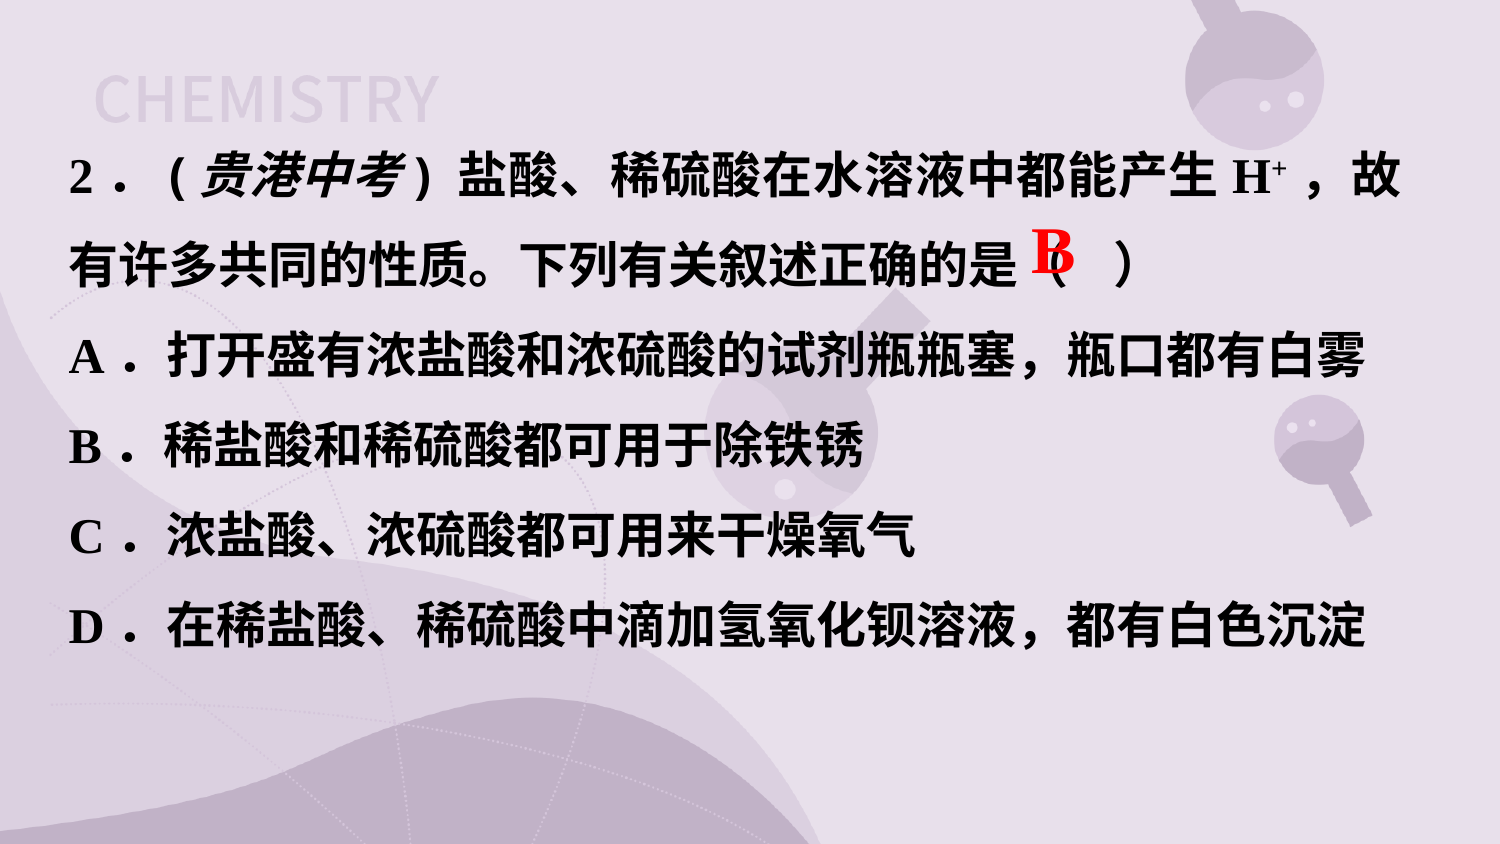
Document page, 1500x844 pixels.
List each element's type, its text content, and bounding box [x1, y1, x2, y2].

text_box 2．(贵港中考) 盐酸、稀硫酸在水溶液中都能产生H+，故有许多共同的性质。下列有关叙述正确的是（ ） A．打开盛有浓盐酸和浓硫酸的试剂瓶瓶塞，瓶口都有白雾 B．稀盐酸和稀硫酸都可用于除铁锈 C．浓盐酸、浓硫酸都可用来干燥氧气 D．在稀盐酸、稀硫酸中滴加氢氧化钡溶液，都有白色沉淀 [57, 107, 1413, 659]
text_box B [1020, 200, 1070, 293]
picture [0, 0, 1500, 844]
